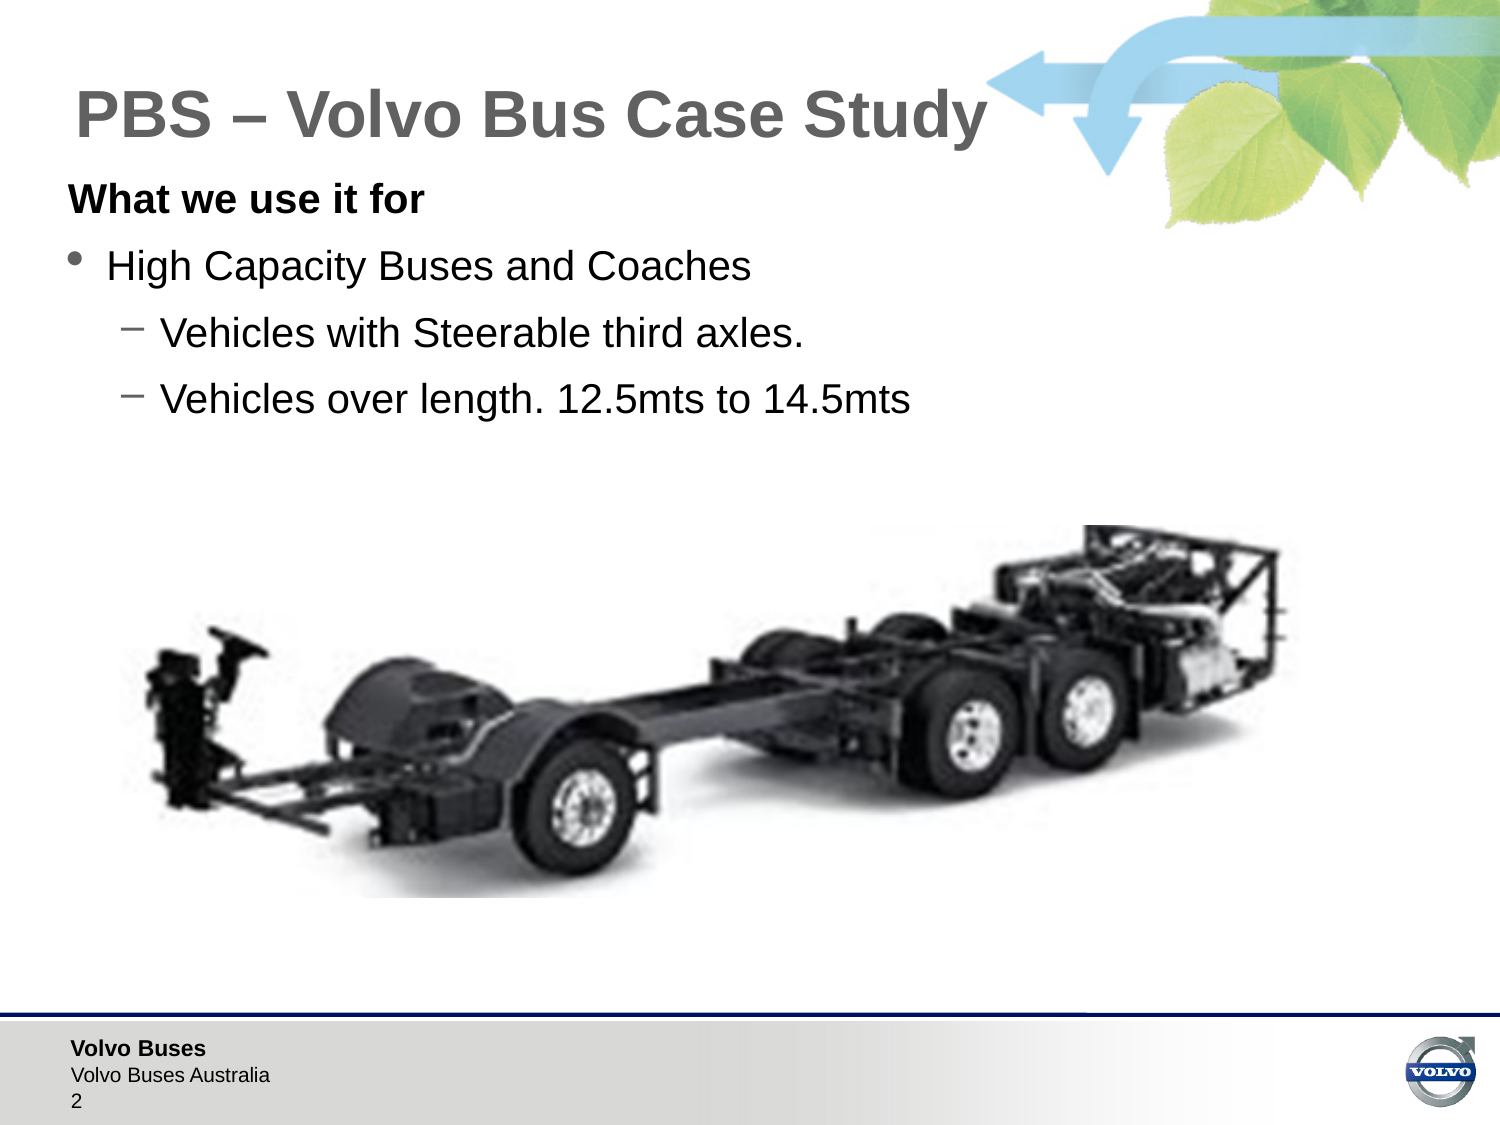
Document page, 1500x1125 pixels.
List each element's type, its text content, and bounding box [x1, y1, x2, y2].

picture [1372, 1022, 1499, 1114]
slide_number 2 [55, 1085, 139, 1121]
picture [923, 0, 1500, 351]
picture [0, 1021, 1308, 1125]
picture [117, 525, 1301, 898]
title PBS – Volvo Bus Case Study [60, 72, 1065, 164]
footer Volvo Buses Australia [55, 1054, 1184, 1090]
list What we use it for High Capacity Buses and Coaches Vehicles with Steerable third axles. Vehicles over length. 12.5mts to 14.5mts [52, 164, 1443, 804]
